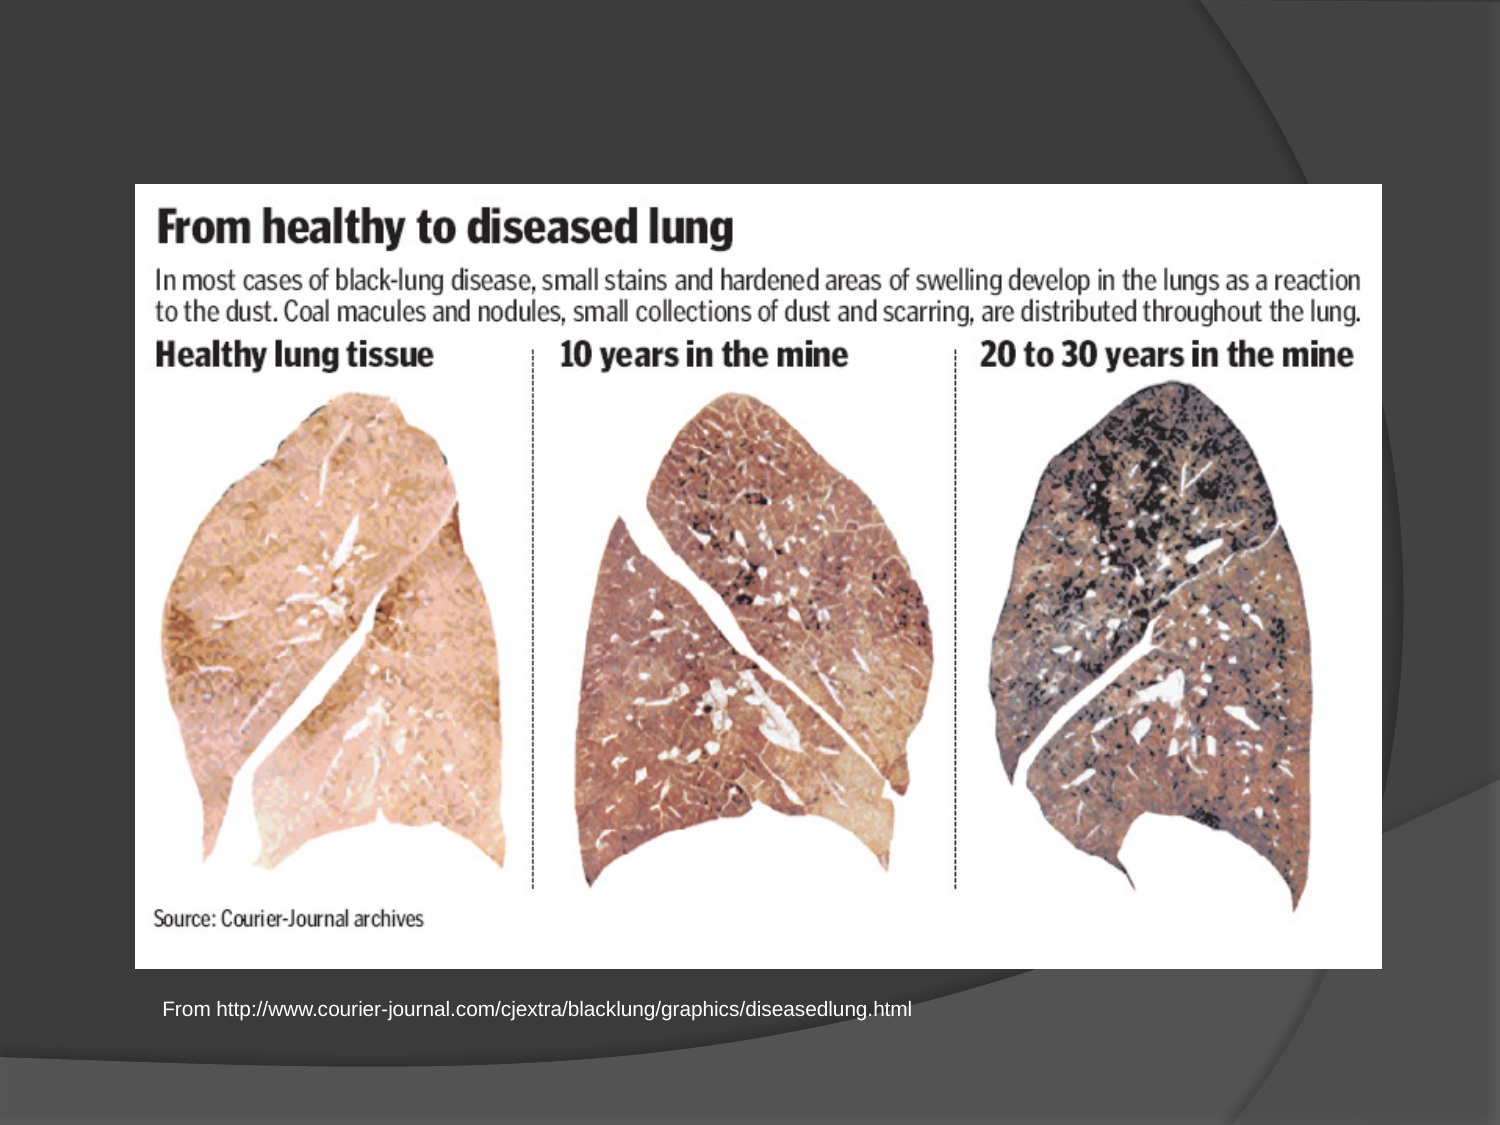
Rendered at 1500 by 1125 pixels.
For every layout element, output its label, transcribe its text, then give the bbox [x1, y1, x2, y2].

text_box From http://www.courier-journal.com/cjextra/blacklung/graphics/diseasedlung.html [147, 987, 1034, 1028]
picture [135, 184, 1382, 970]
